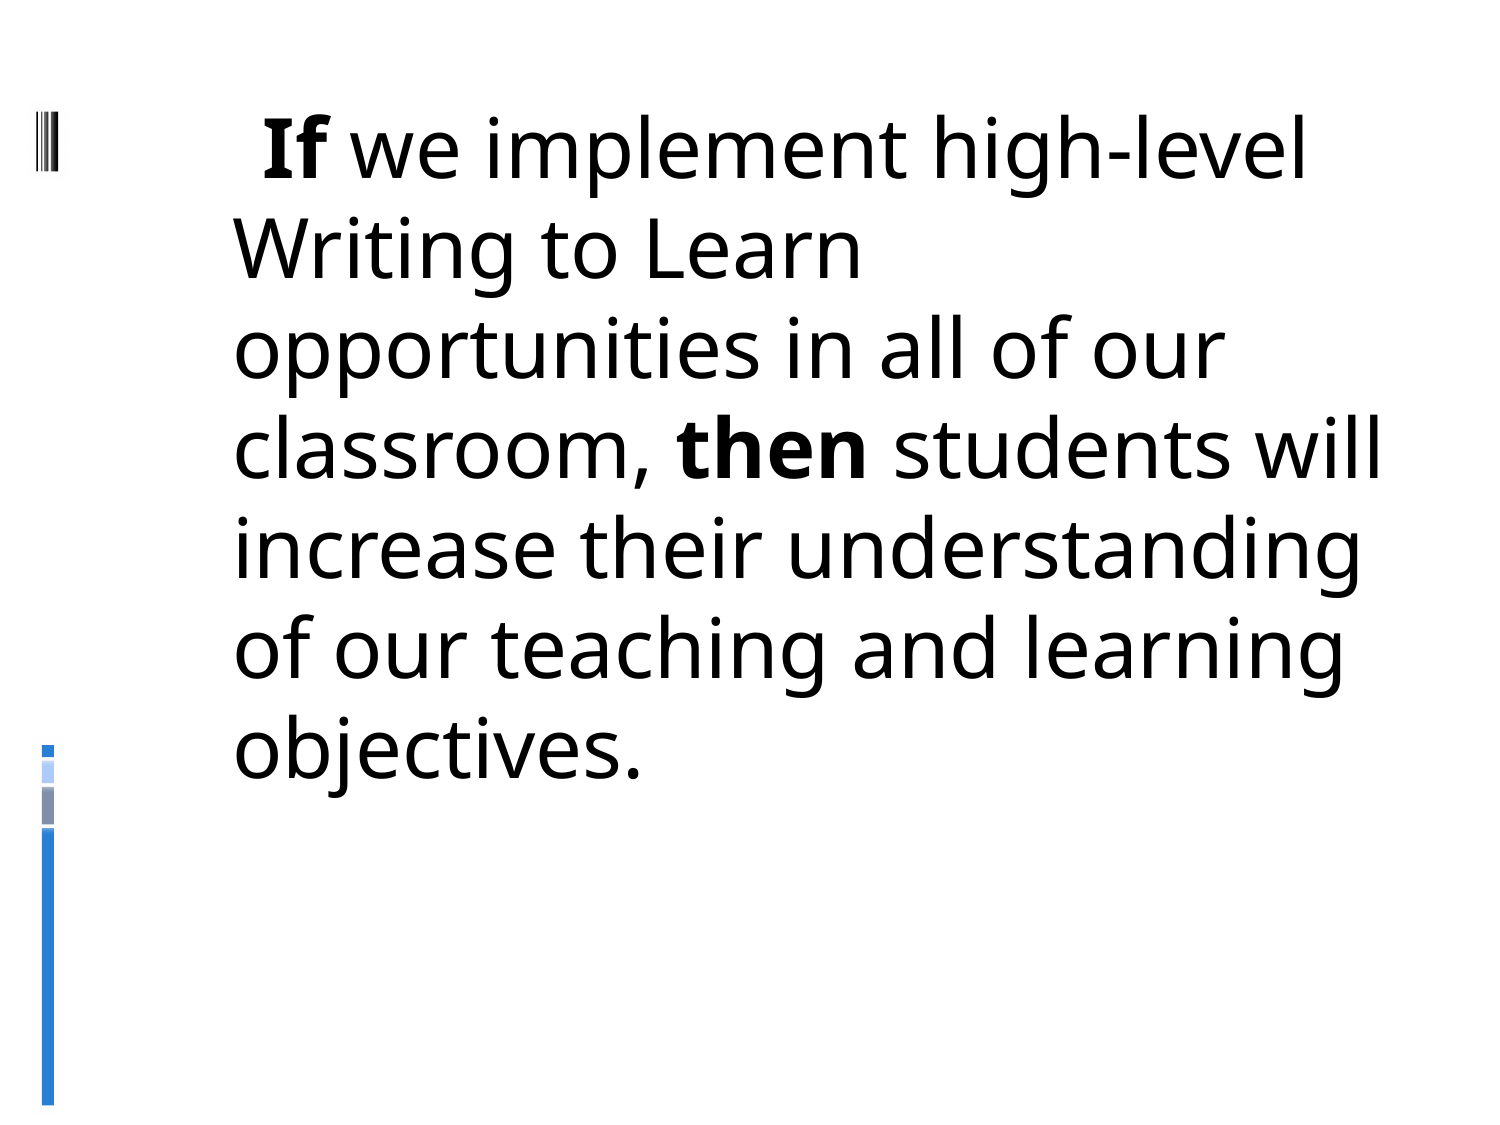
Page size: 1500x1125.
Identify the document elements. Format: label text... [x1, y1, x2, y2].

list If we implement high-level Writing to Learn opportunities in all of our classroom, then students will increase their understanding of our teaching and learning objectives. [150, 87, 1425, 1043]
